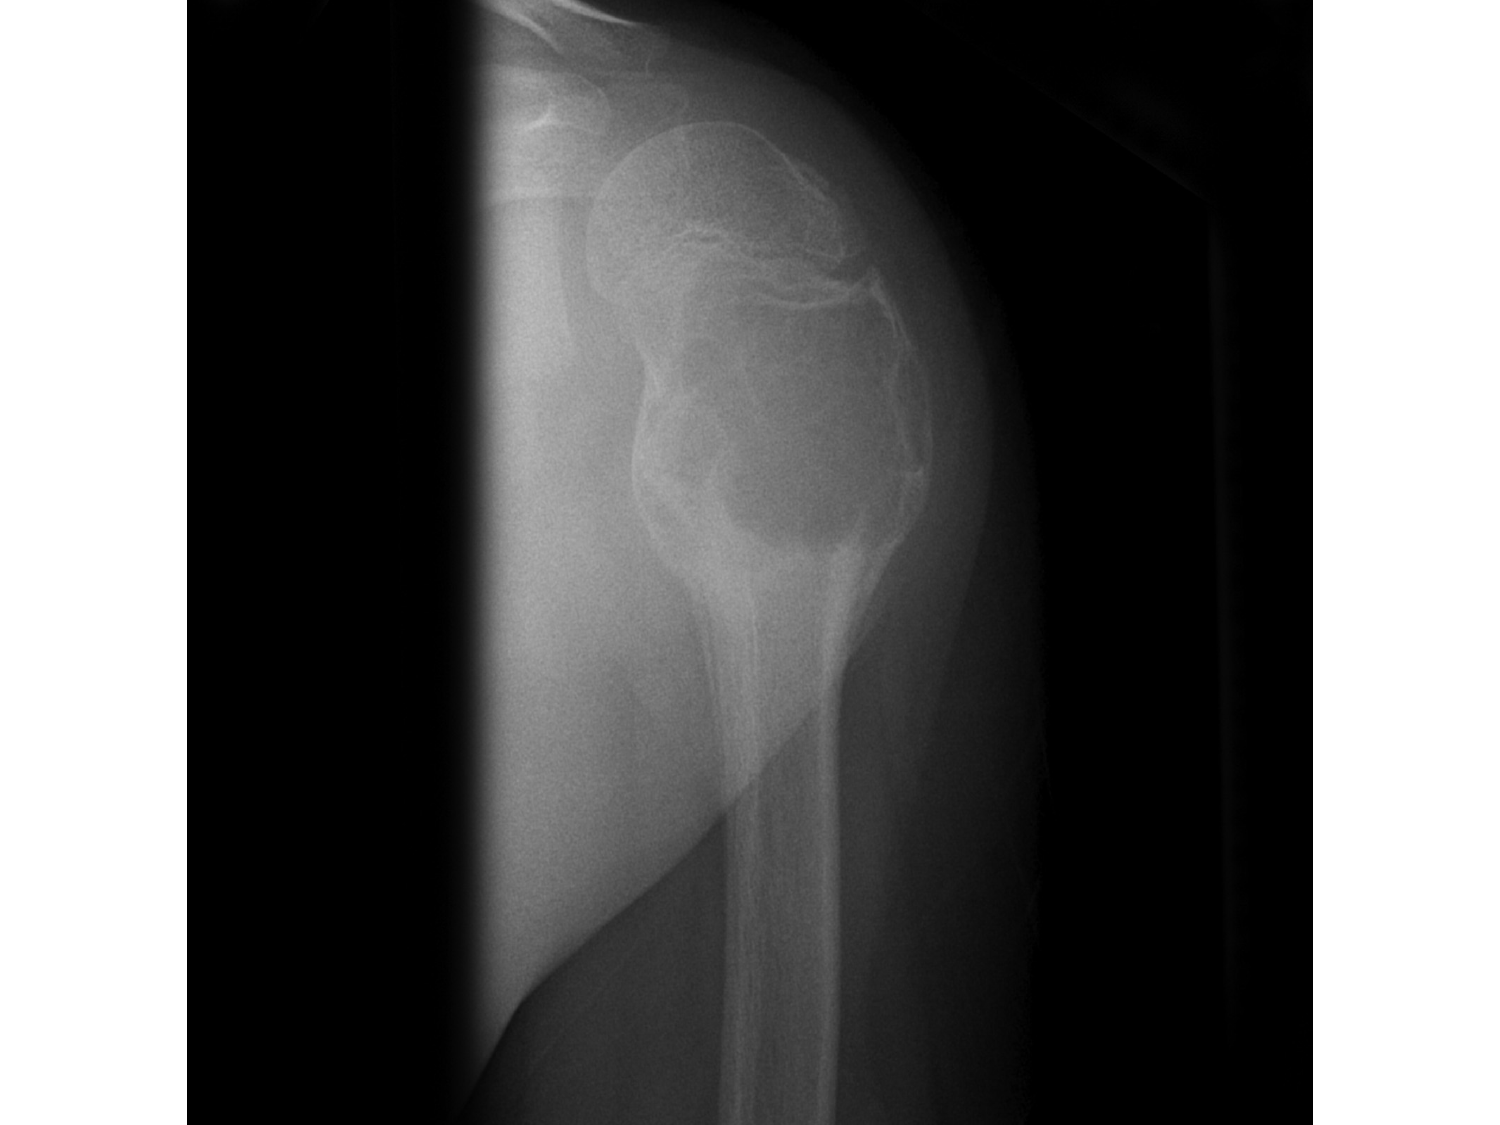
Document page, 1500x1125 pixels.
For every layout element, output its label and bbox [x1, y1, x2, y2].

picture [187, 0, 1313, 1125]
